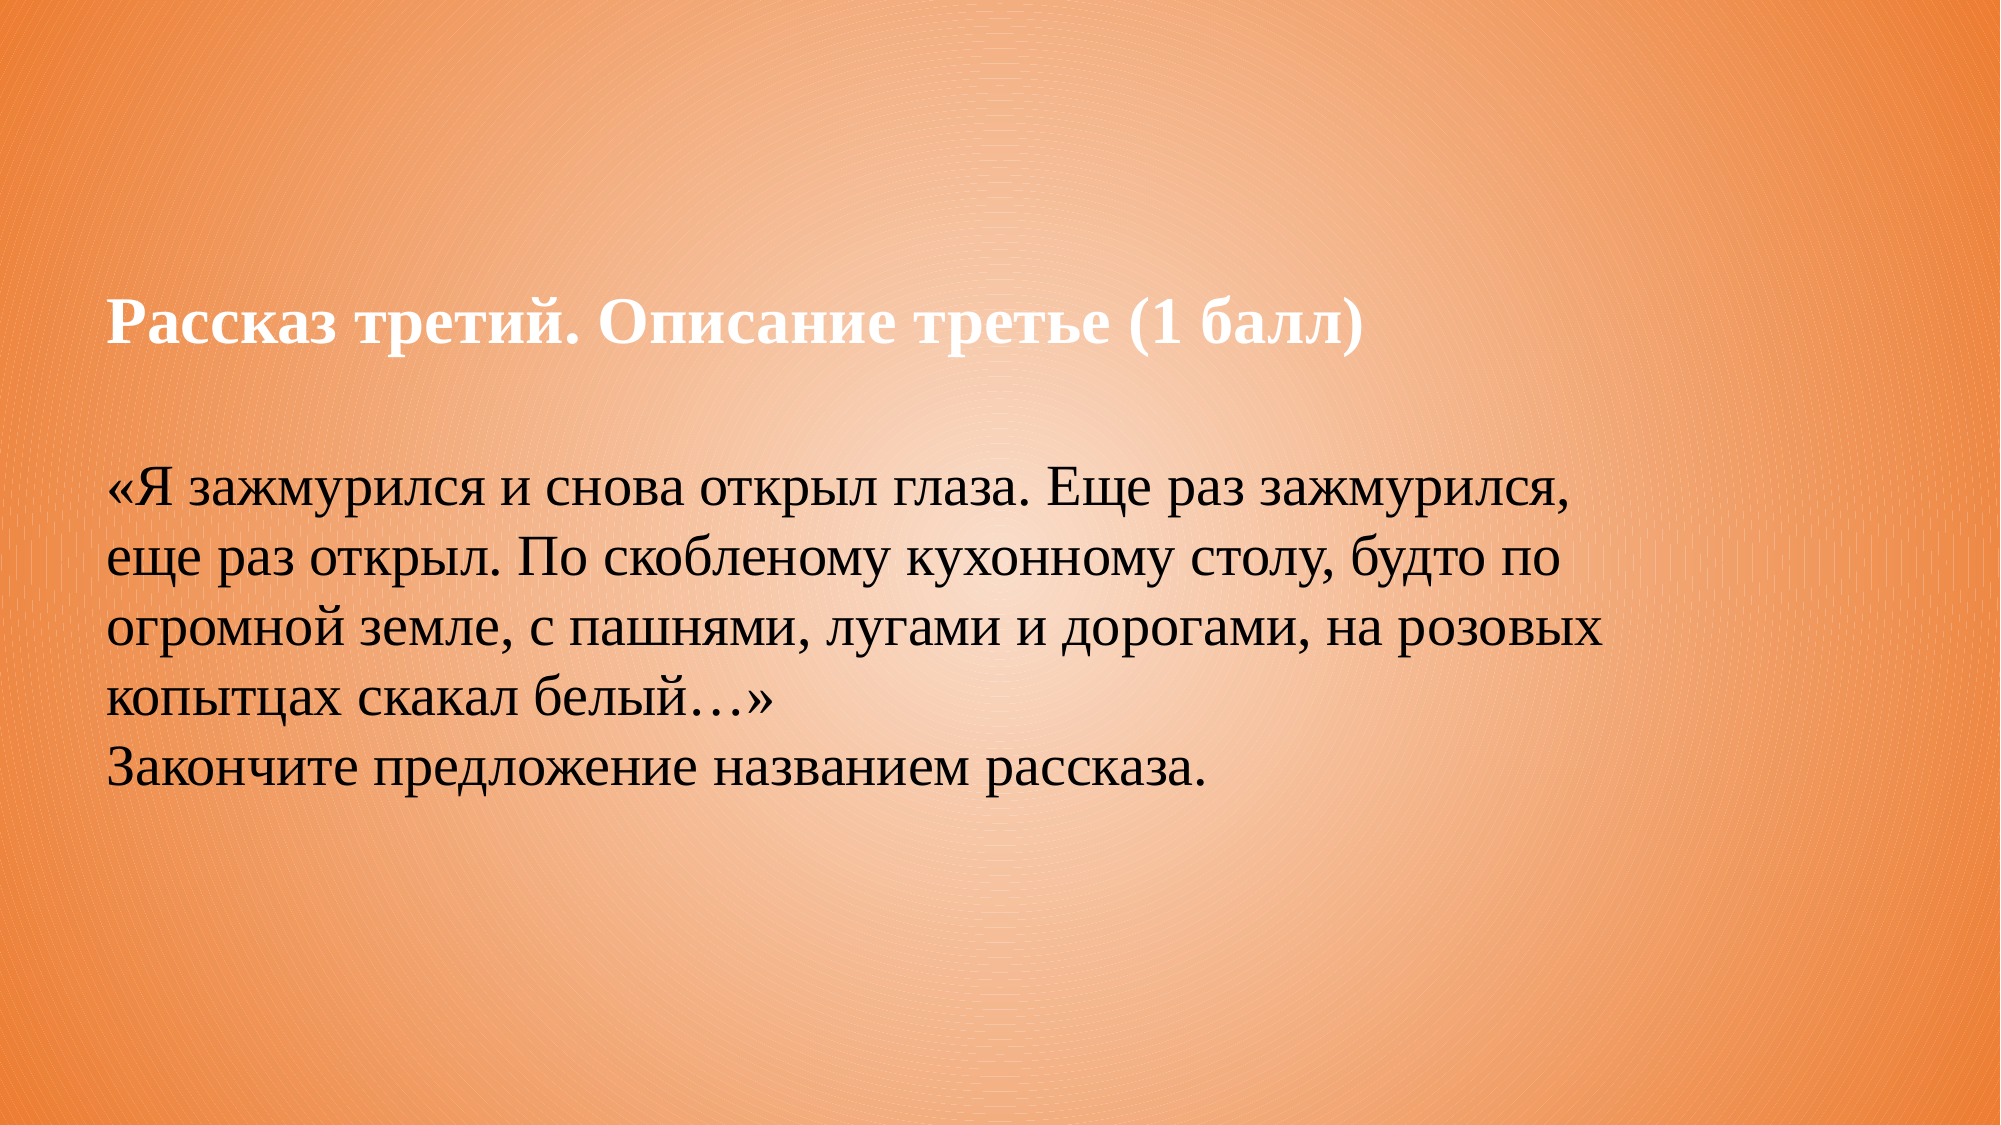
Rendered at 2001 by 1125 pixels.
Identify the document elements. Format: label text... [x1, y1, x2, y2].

text_box Рассказ третий. Описание третье (1 балл) «Я зажмурился и снова открыл глаза. Еще раз зажмурился, еще раз открыл. По скобленому кухонному столу, будто по огромной земле, с пашнями, лугами и дорогами, на розовых копытцах скакал белый…» Закончите предложение названием рассказа. [91, 257, 1694, 897]
